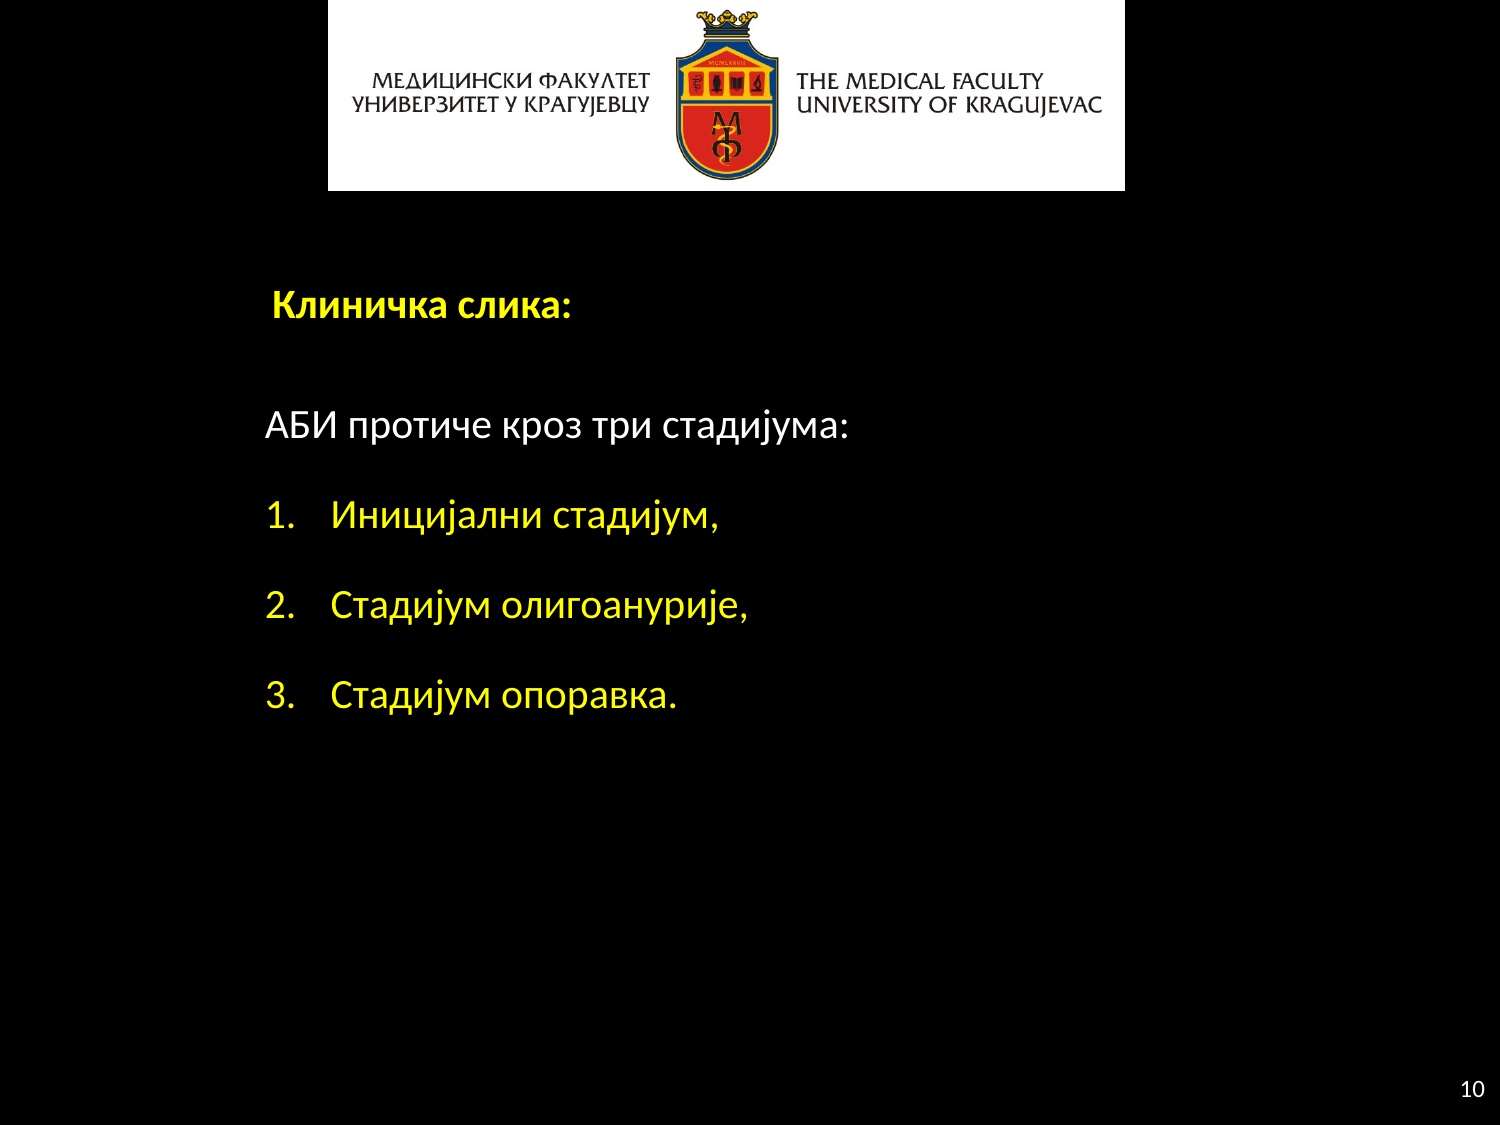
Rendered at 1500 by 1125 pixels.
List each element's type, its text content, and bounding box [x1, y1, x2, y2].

text_box АБИ протиче кроз три стадијума: Иницијални стадијум, Стадијум олигоанурије, Стадијум опоравка. [249, 349, 1038, 725]
slide_number 10 [1187, 1050, 1500, 1125]
picture [328, 0, 1125, 191]
text_box Клиничка слика: [257, 269, 658, 335]
